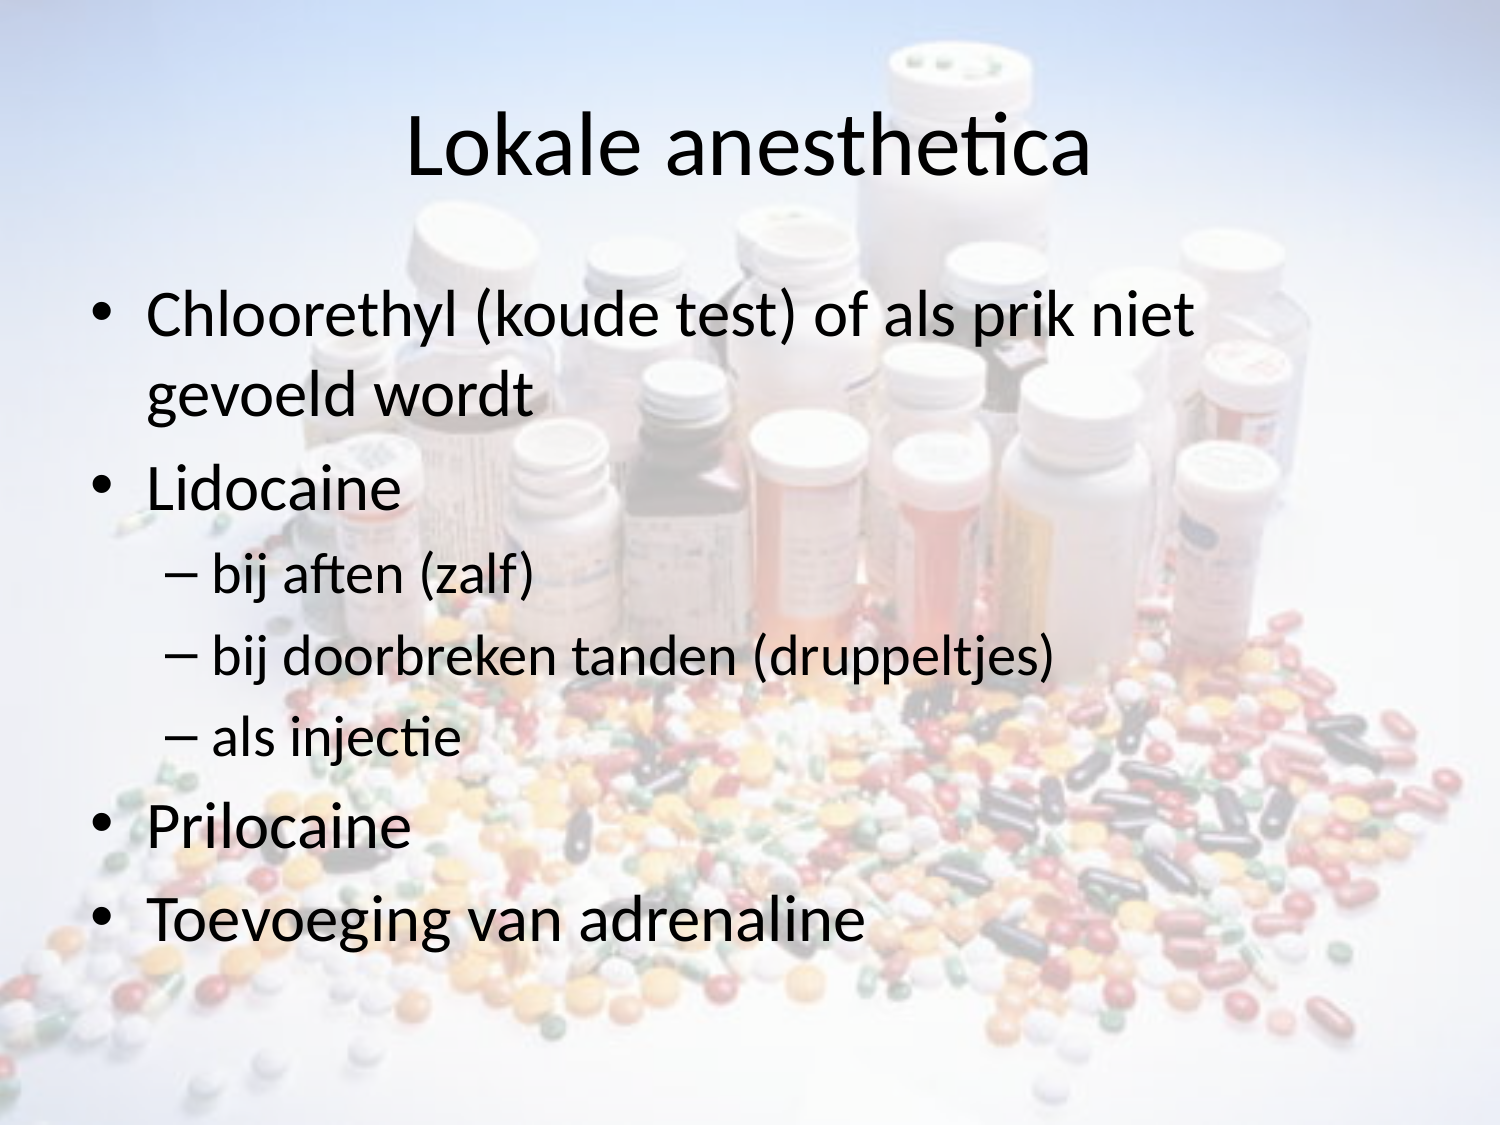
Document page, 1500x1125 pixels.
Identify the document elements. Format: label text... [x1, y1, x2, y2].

title Lokale anesthetica [75, 45, 1425, 233]
list Chloorethyl (koude test) of als prik niet gevoeld wordt Lidocaine bij aften (zalf) bij doorbreken tanden (druppeltjes) als injectie Prilocaine Toevoeging van adrenaline [75, 262, 1425, 1005]
